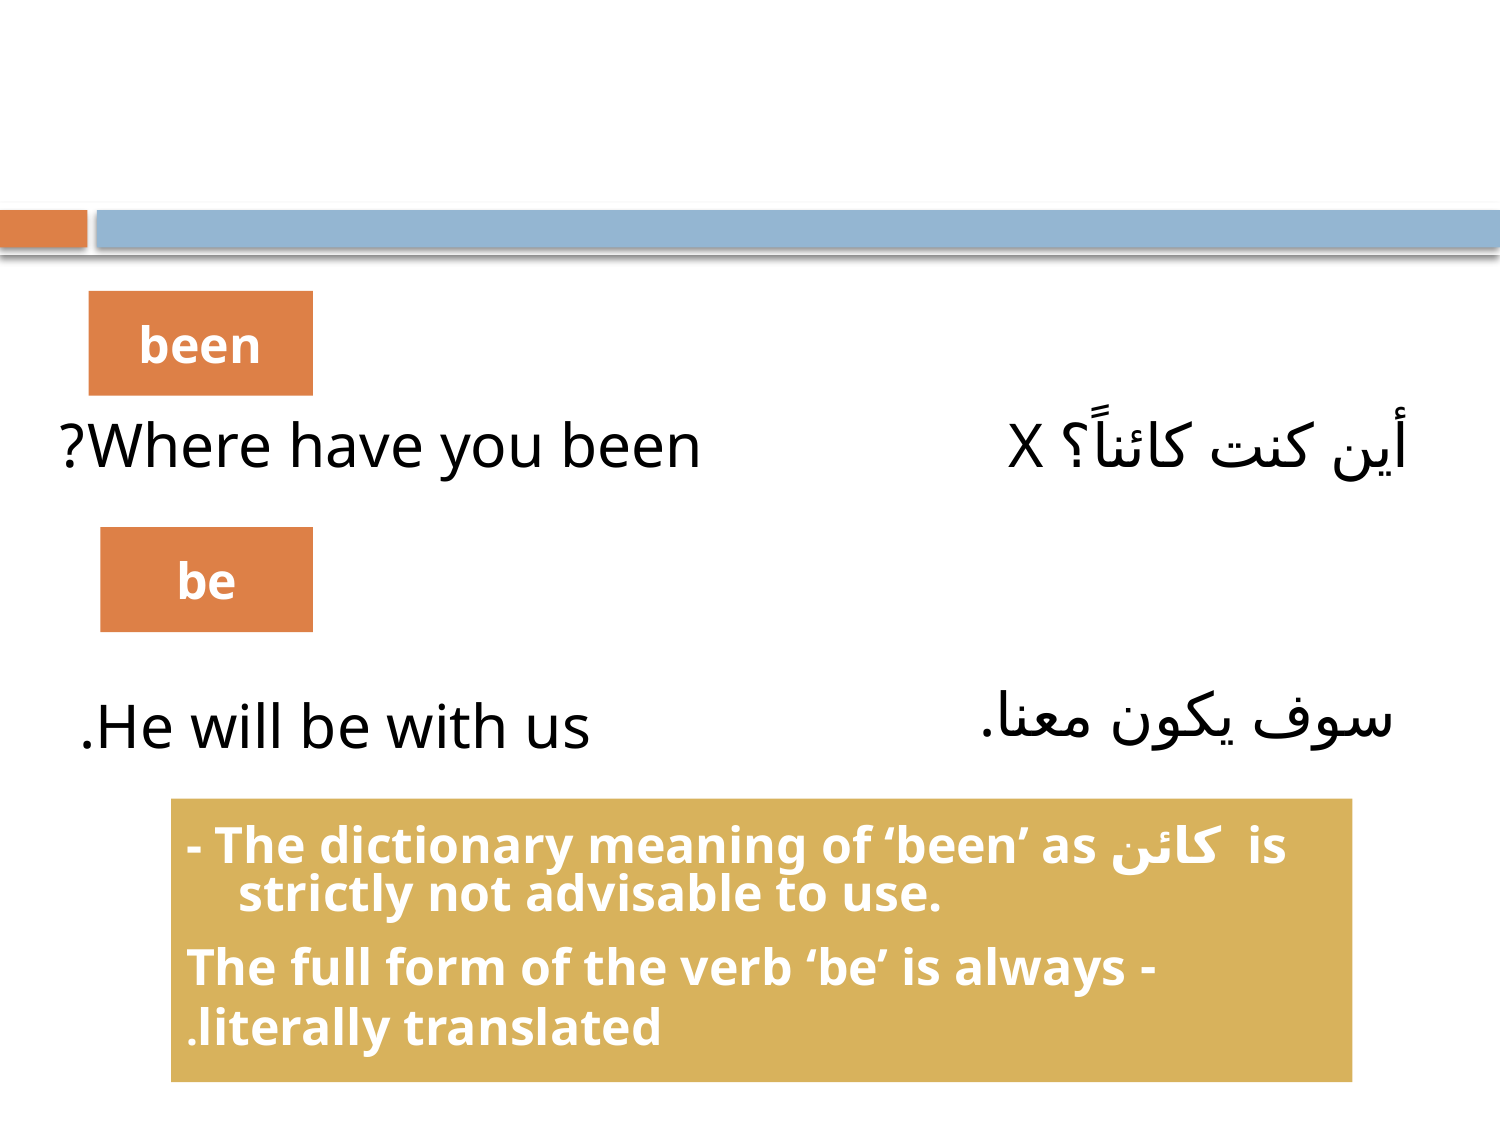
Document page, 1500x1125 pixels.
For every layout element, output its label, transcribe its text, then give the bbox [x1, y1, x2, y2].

list been [88, 290, 313, 396]
list Where have you been? [41, 399, 738, 528]
list - The dictionary meaning of ‘been’ as كائن is strictly not advisable to use. - The full form of the verb ‘be’ is always literally translated. [171, 798, 1353, 1083]
text_box He will be with us. [64, 680, 762, 808]
list be [100, 527, 313, 633]
text_box سوف يكون معنا. [773, 668, 1412, 784]
list أين كنت كائناً؟ X [787, 399, 1425, 516]
